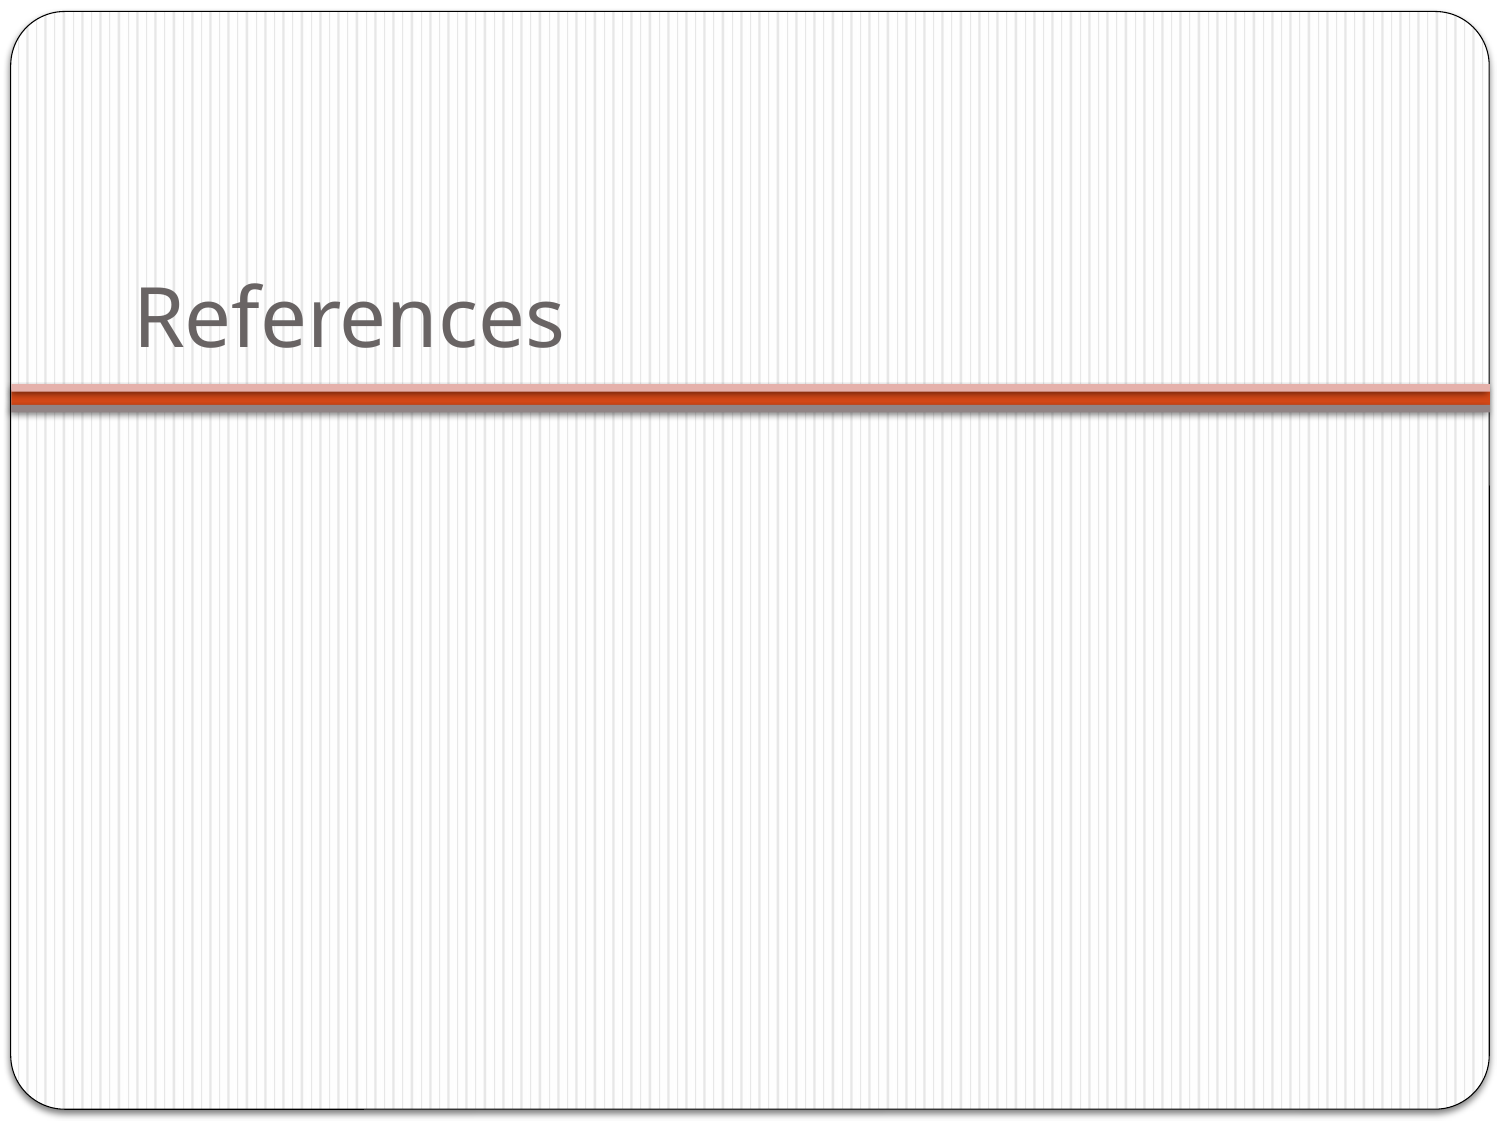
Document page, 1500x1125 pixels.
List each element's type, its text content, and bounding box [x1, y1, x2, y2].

title References [118, 156, 1394, 380]
